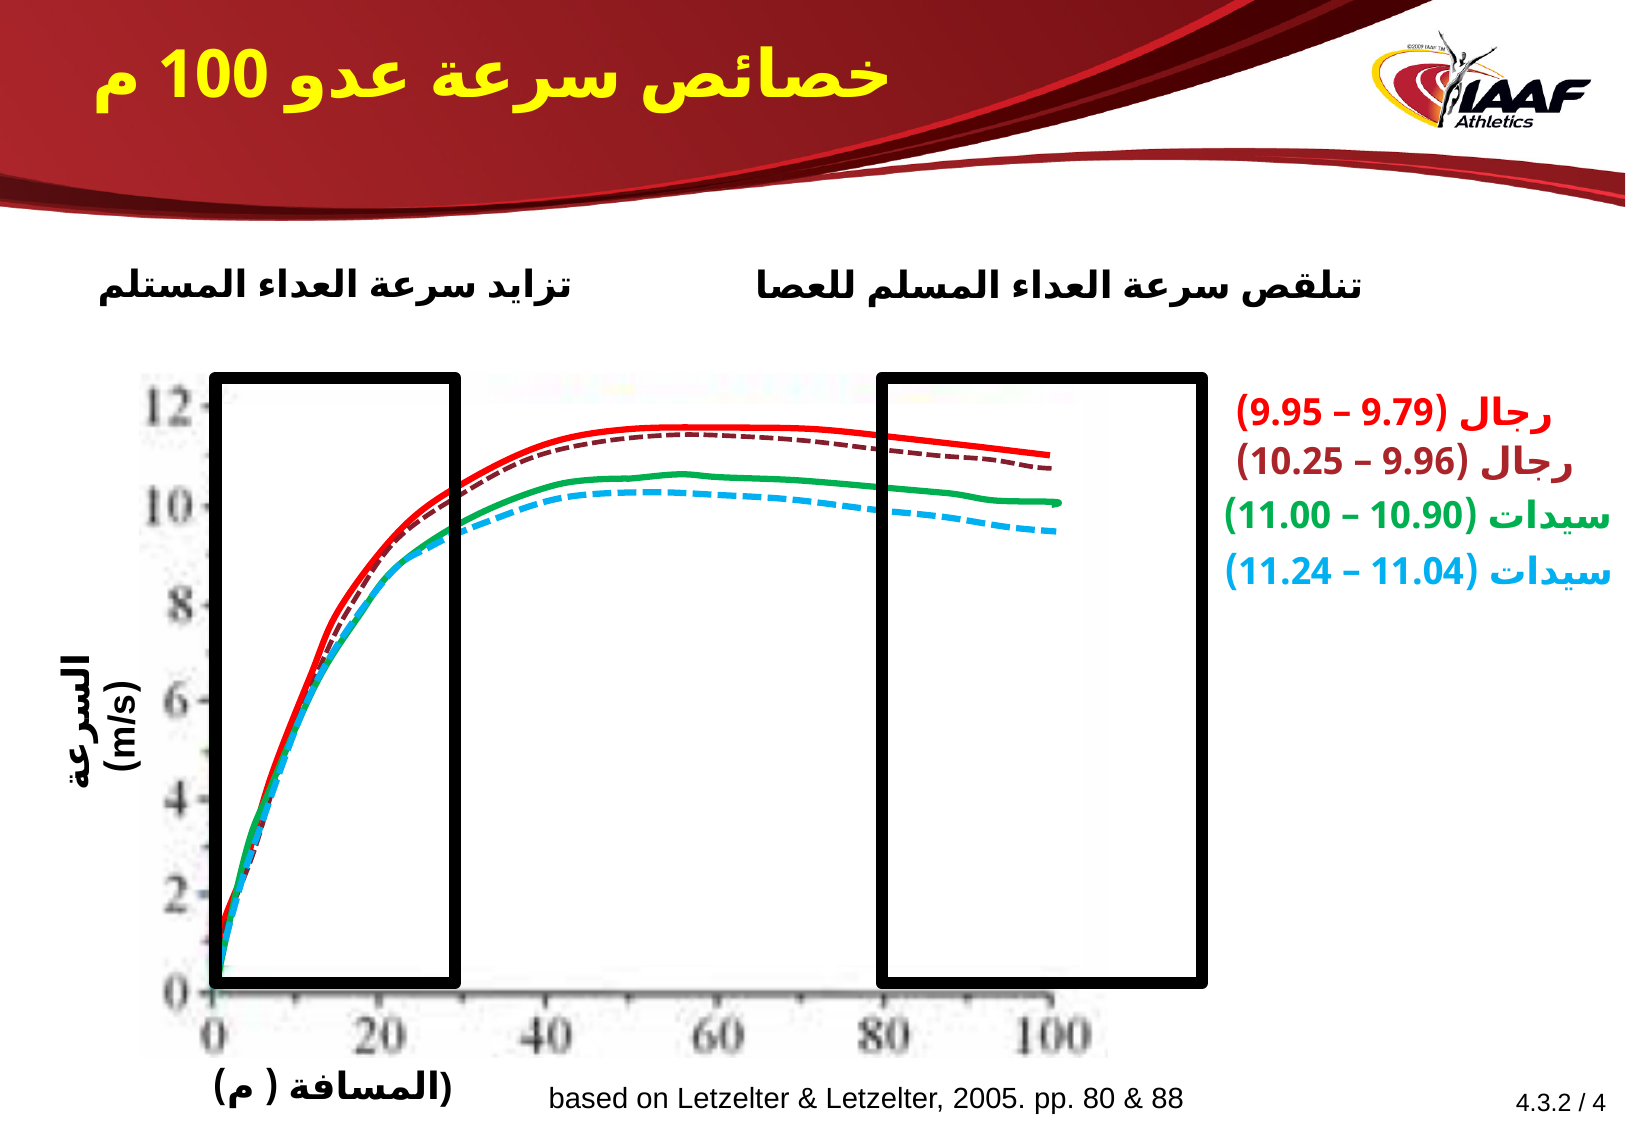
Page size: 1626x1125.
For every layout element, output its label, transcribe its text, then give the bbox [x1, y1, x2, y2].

text_box based on Letzelter & Letzelter, 2005. pp. 80 & 88 [533, 1072, 1200, 1123]
text_box سيدات (11.04 – 11.24) [1209, 539, 1625, 600]
text_box تزايد سرعة العداء المستلم [82, 252, 588, 312]
text_box رجال (9.96 – 10.25) [1220, 429, 1589, 483]
picture [0, 0, 1626, 1125]
text_box سيدات (10.90 – 11.00) [1208, 483, 1625, 544]
text_box المسافة ( م)) [197, 1067, 468, 1115]
text_box رجال (9.79 – 9.95) [1220, 380, 1569, 429]
text_box [1112, 378, 1202, 983]
text_box 4.3.2 / 4 [1497, 1079, 1625, 1125]
title خصائص سرعة عدو 100 م [21, 30, 967, 81]
text_box السرعة (m/s) [44, 600, 133, 854]
text_box تنلقص سرعة العداء المسلم للعصا [740, 253, 1379, 314]
